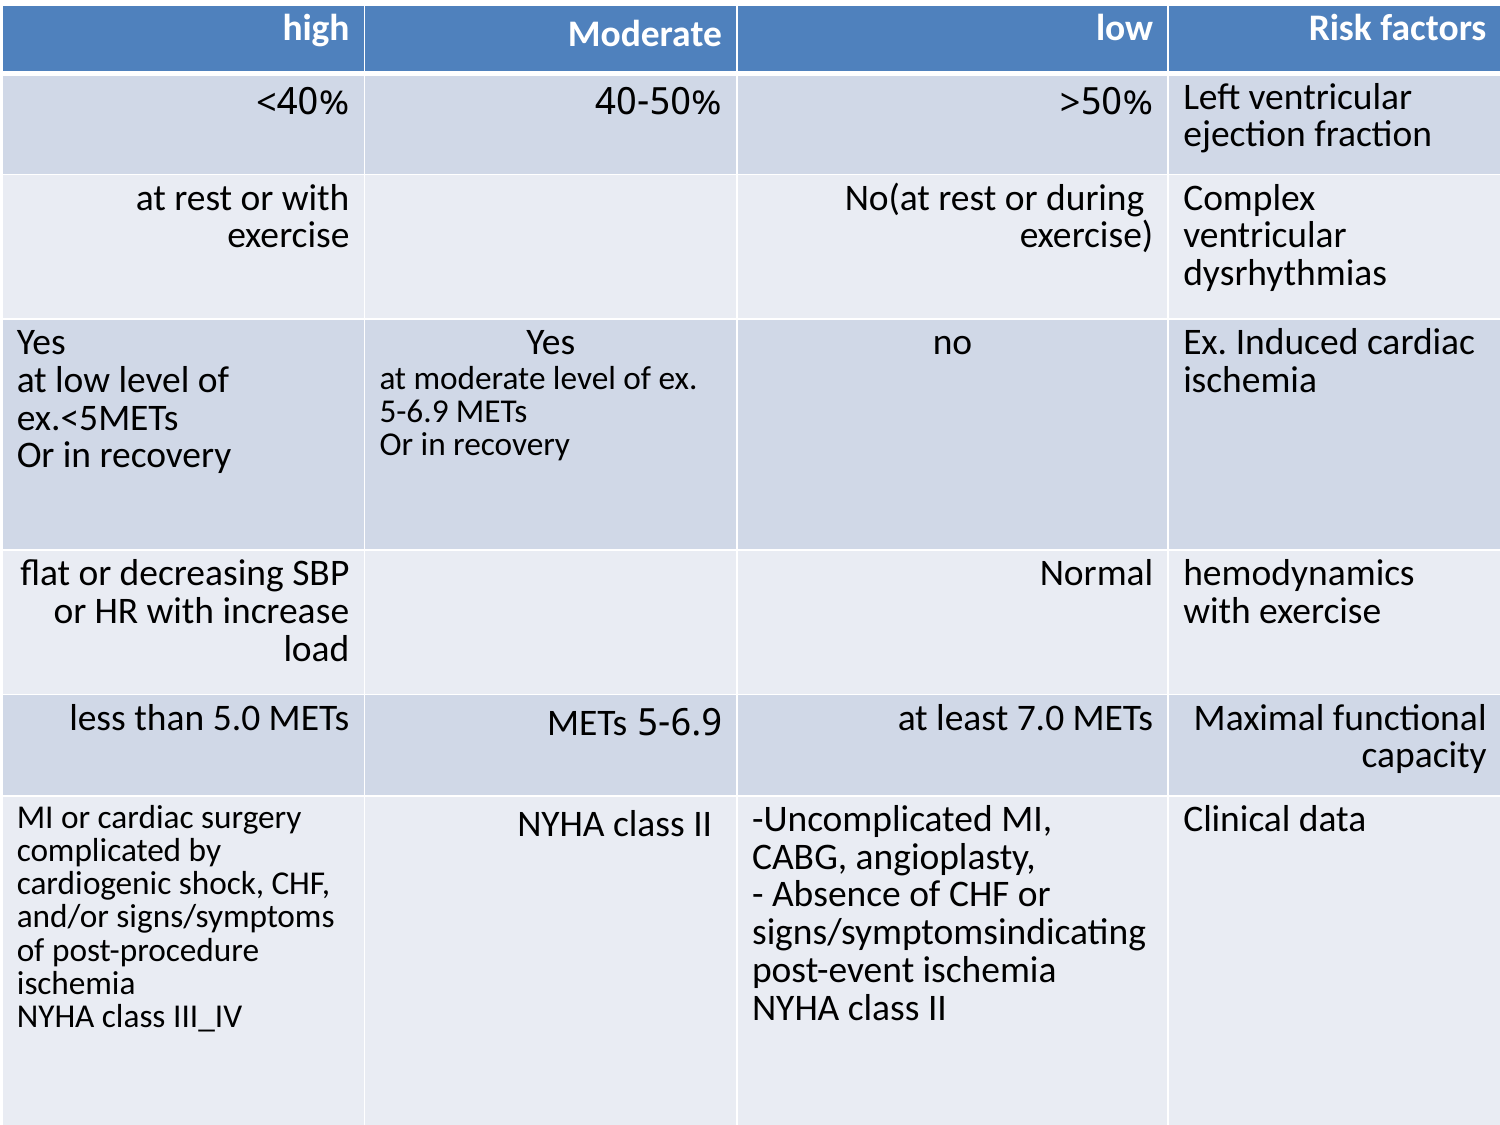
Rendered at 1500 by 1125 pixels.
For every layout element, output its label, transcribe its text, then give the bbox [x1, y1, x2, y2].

table_cell MI or cardiac surgery complicated by cardiogenic shock, CHF, and/or signs/symptoms of post-procedure ischemia NYHA class III_IV [3, 797, 364, 1125]
table_cell 40%> [3, 76, 364, 174]
table_header low [738, 6, 1167, 71]
table_cell Maximal functional capacity [1169, 695, 1500, 795]
table_header Moderate [365, 6, 736, 71]
table_cell Normal [738, 551, 1167, 694]
table_cell Complex ventricular dysrhythmias [1169, 175, 1500, 318]
table_cell Yes at low level of ex.<5METs Or in recovery [3, 320, 364, 549]
table_cell [365, 175, 736, 318]
table_cell flat or decreasing SBP or HR with increase load [3, 551, 364, 694]
table_cell NYHA class II [365, 797, 736, 1125]
table_cell 5-6.9 METs [365, 695, 736, 795]
table_cell at least 7.0 METs [738, 695, 1167, 795]
table_cell 40-50% [365, 76, 736, 174]
table_cell less than 5.0 METs [3, 695, 364, 795]
table_cell No(at rest or during exercise) [738, 175, 1167, 318]
table_cell at rest or with exercise [3, 175, 364, 318]
table_cell Left ventricular ejection fraction [1169, 76, 1500, 174]
table_cell -Uncomplicated MI, CABG, angioplasty, - Absence of CHF or signs/symptomsindicating post-event ischemia NYHA class II [738, 797, 1167, 1125]
table_cell hemodynamics with exercise [1169, 551, 1500, 694]
table_header high [3, 6, 364, 71]
table_cell [365, 551, 736, 694]
table_header Risk factors [1169, 6, 1500, 71]
table_cell Ex. Induced cardiac ischemia [1169, 320, 1500, 549]
table_cell Clinical data [1169, 797, 1500, 1125]
table_cell 50%< [738, 76, 1167, 174]
table_cell no [738, 320, 1167, 549]
table_cell Yes at moderate level of ex. 5-6.9 METs Or in recovery [365, 320, 736, 549]
